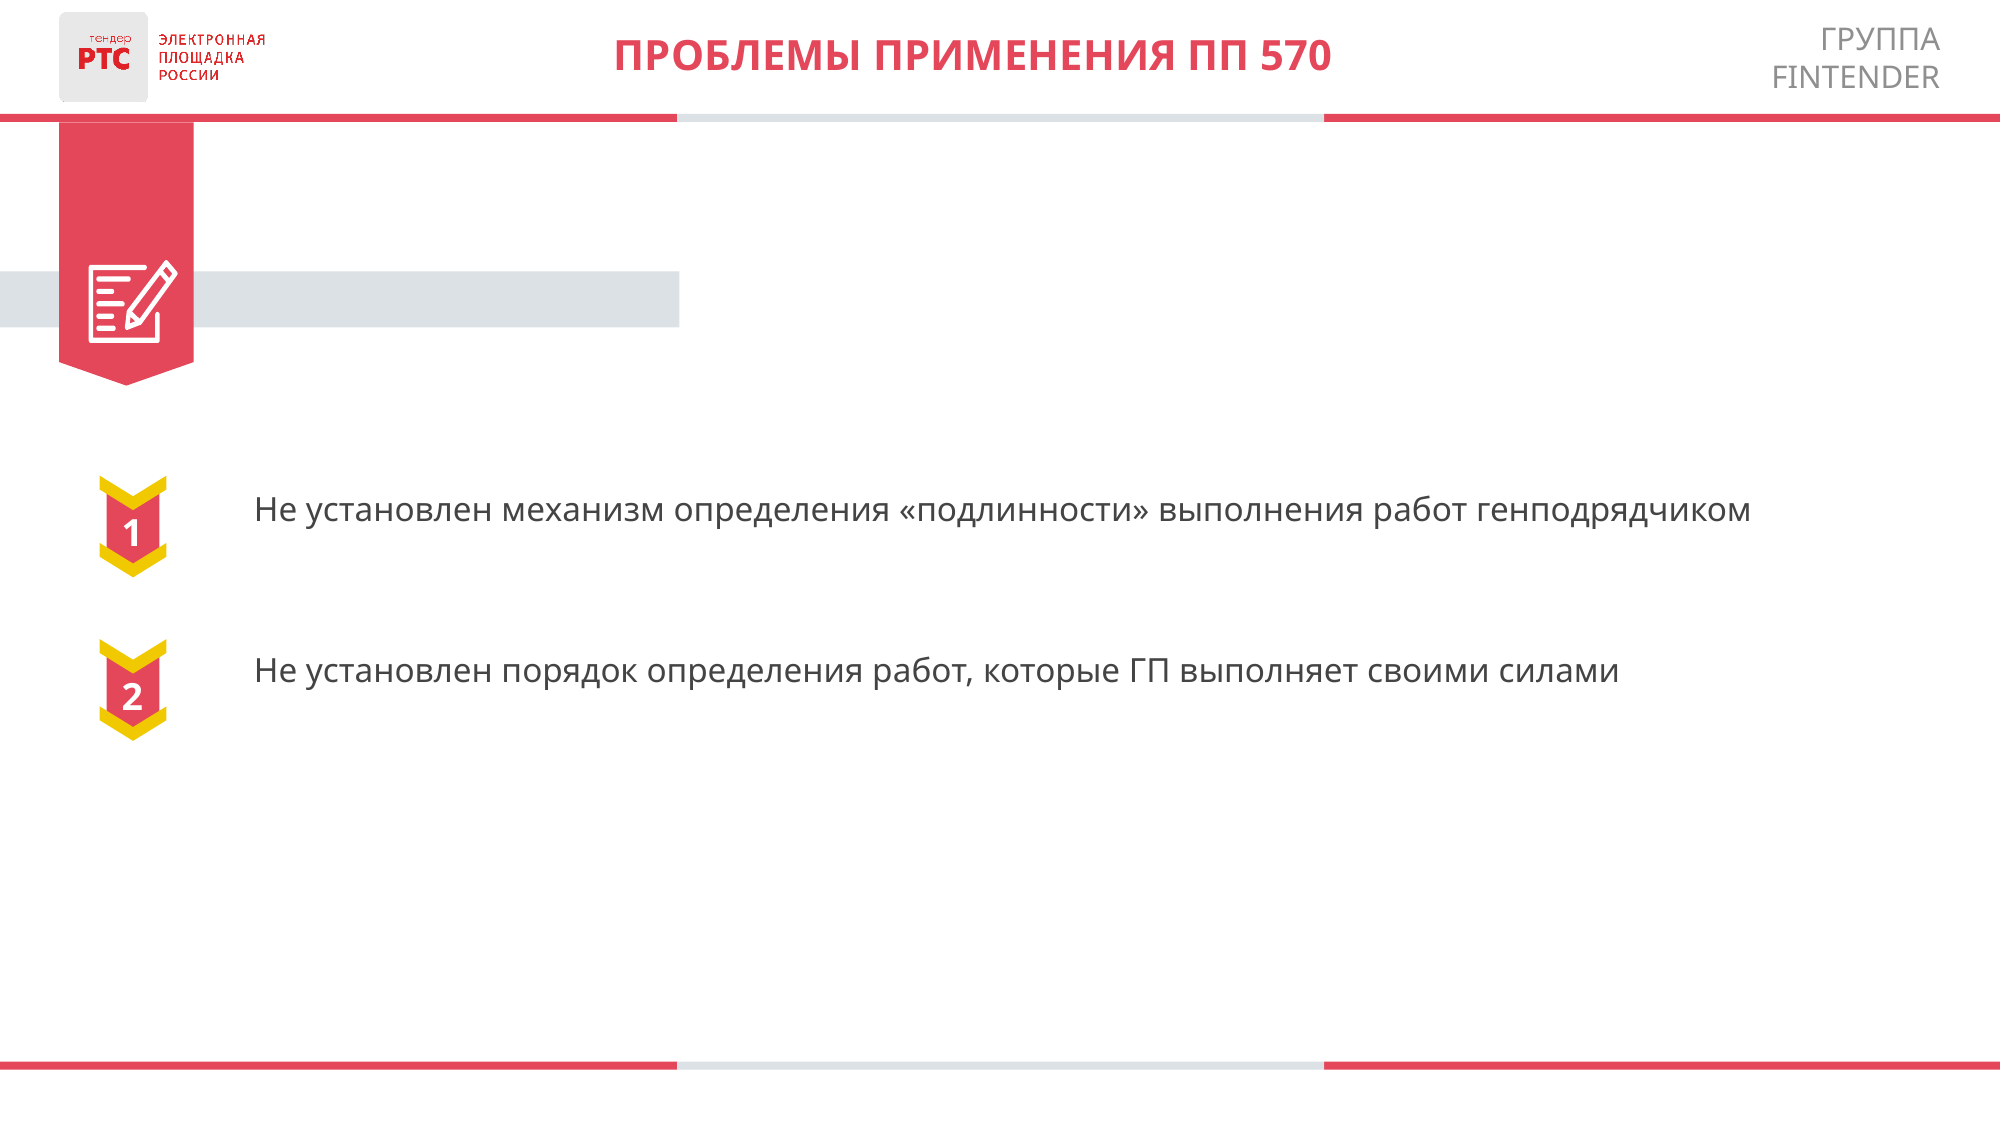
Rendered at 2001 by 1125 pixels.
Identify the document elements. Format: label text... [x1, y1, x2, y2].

picture [59, 12, 265, 102]
text_box [195, 270, 681, 328]
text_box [99, 475, 167, 578]
text_box [124, 260, 178, 330]
title Проблемы применения пп 570 [294, 0, 1652, 114]
text_box [58, 121, 195, 387]
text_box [99, 639, 167, 741]
text_box [0, 270, 58, 328]
text_box [88, 264, 160, 343]
text_box Не установлен механизм определения «подлинности» выполнения работ генподрядчиком Не установлен порядок определения работ, которые ГП выполняет своими силами [238, 399, 1796, 697]
